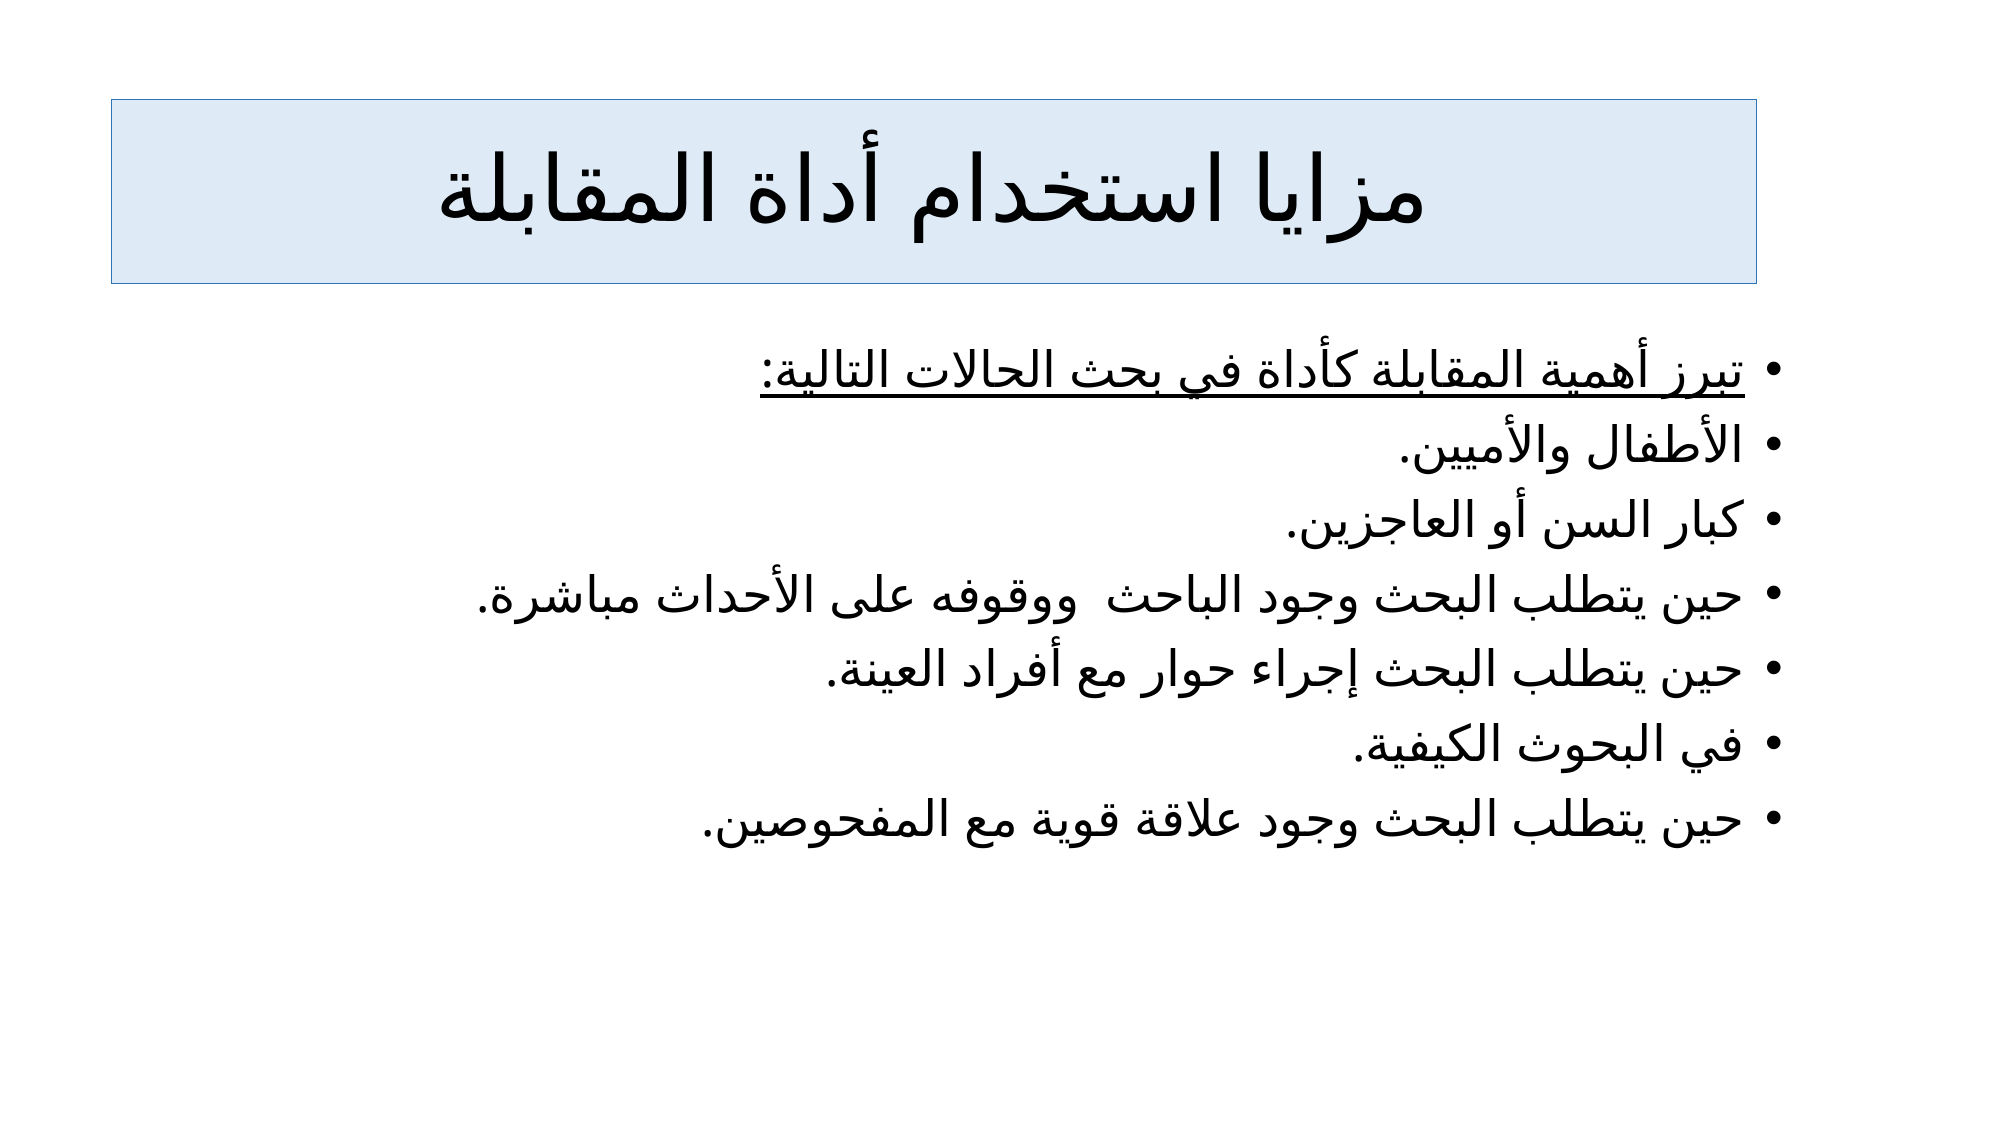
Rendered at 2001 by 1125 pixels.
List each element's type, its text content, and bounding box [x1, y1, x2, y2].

title مزايا استخدام أداة المقابلة [111, 99, 1757, 284]
list تبرز أهمية المقابلة كأداة في بحث الحالات التالية: الأطفال والأميين. كبار السن أو العاجزين. حين يتطلب البحث وجود الباحث ووقوفه على الأحداث مباشرة. حين يتطلب البحث إجراء حوار مع أفراد العينة. في البحوث الكيفية. حين يتطلب البحث وجود علاقة قوية مع المفحوصين. [111, 336, 1798, 1085]
